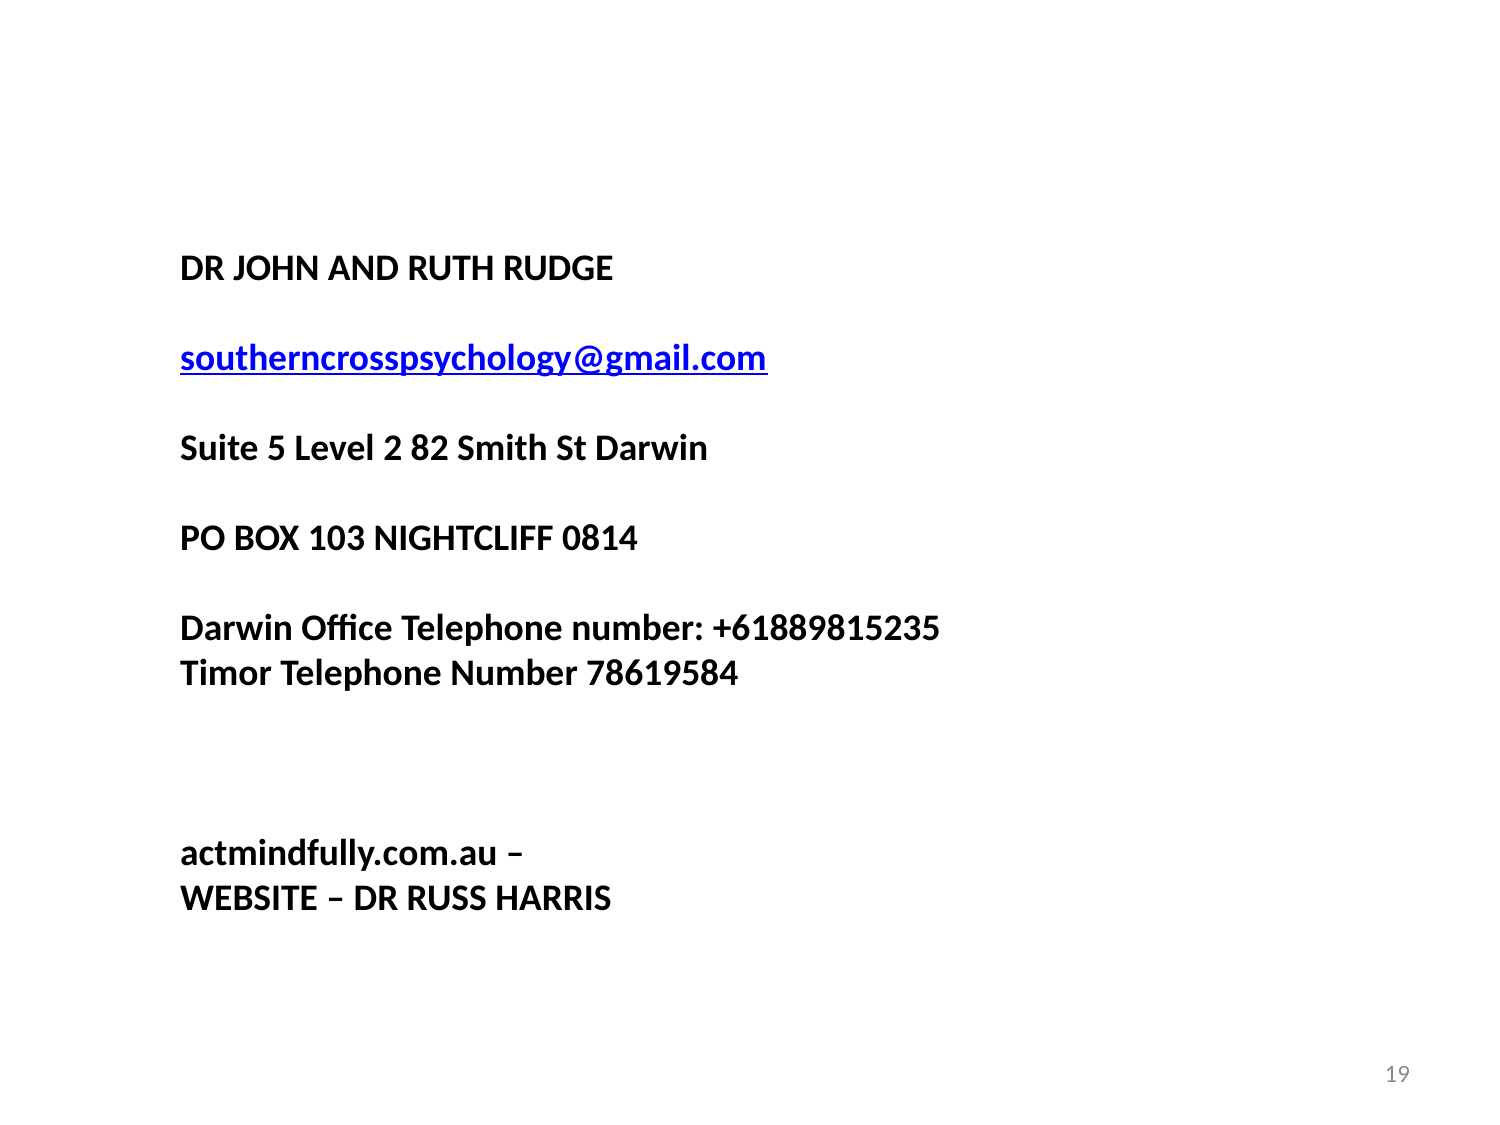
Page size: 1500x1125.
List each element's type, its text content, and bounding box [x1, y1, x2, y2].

text_box DR JOHN AND RUTH RUDGE southerncrosspsychology@gmail.com Suite 5 Level 2 82 Smith St Darwin PO BOX 103 NIGHTCLIFF 0814 Darwin Office Telephone number: +61889815235 Timor Telephone Number 78619584 actmindfully.com.au – WEBSITE – DR RUSS HARRIS [165, 100, 1189, 971]
slide_number 19 [1074, 1042, 1425, 1103]
